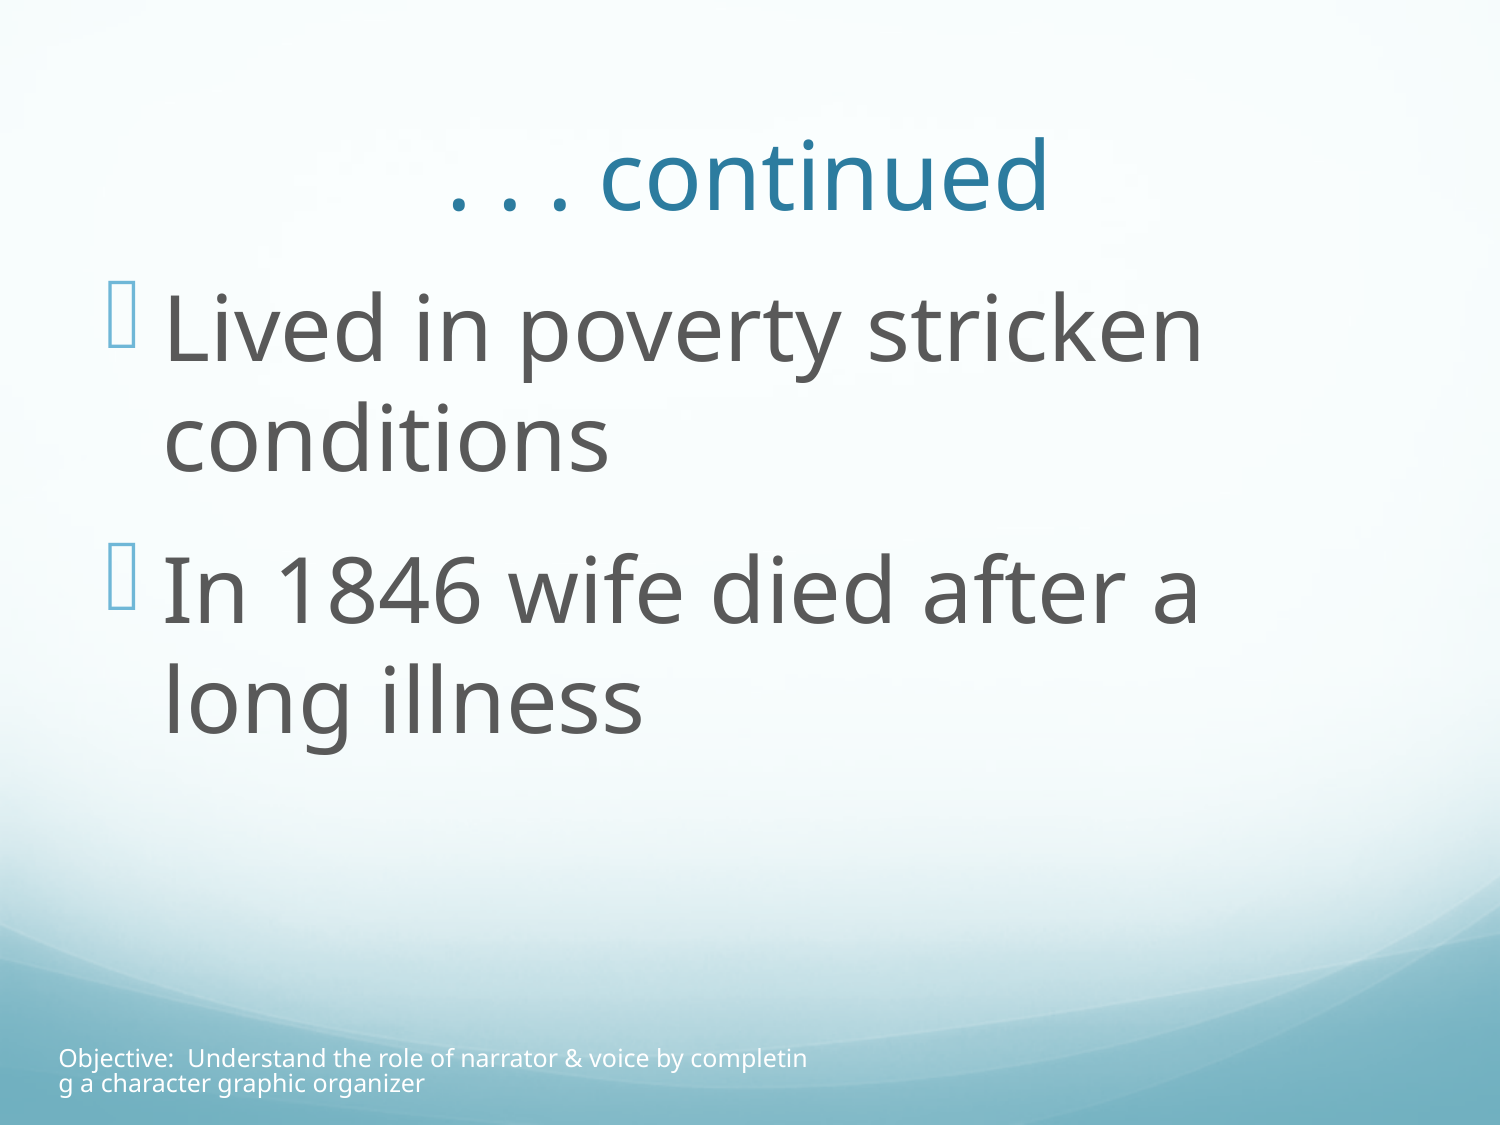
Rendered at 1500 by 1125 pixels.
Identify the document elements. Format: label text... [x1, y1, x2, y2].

footer Objective: Understand the role of narrator & voice by completing a character graphic organizer [43, 1029, 838, 1090]
list Lived in poverty stricken conditions In 1846 wife died after a long illness [90, 262, 1410, 975]
title . . . continued [90, 17, 1410, 237]
